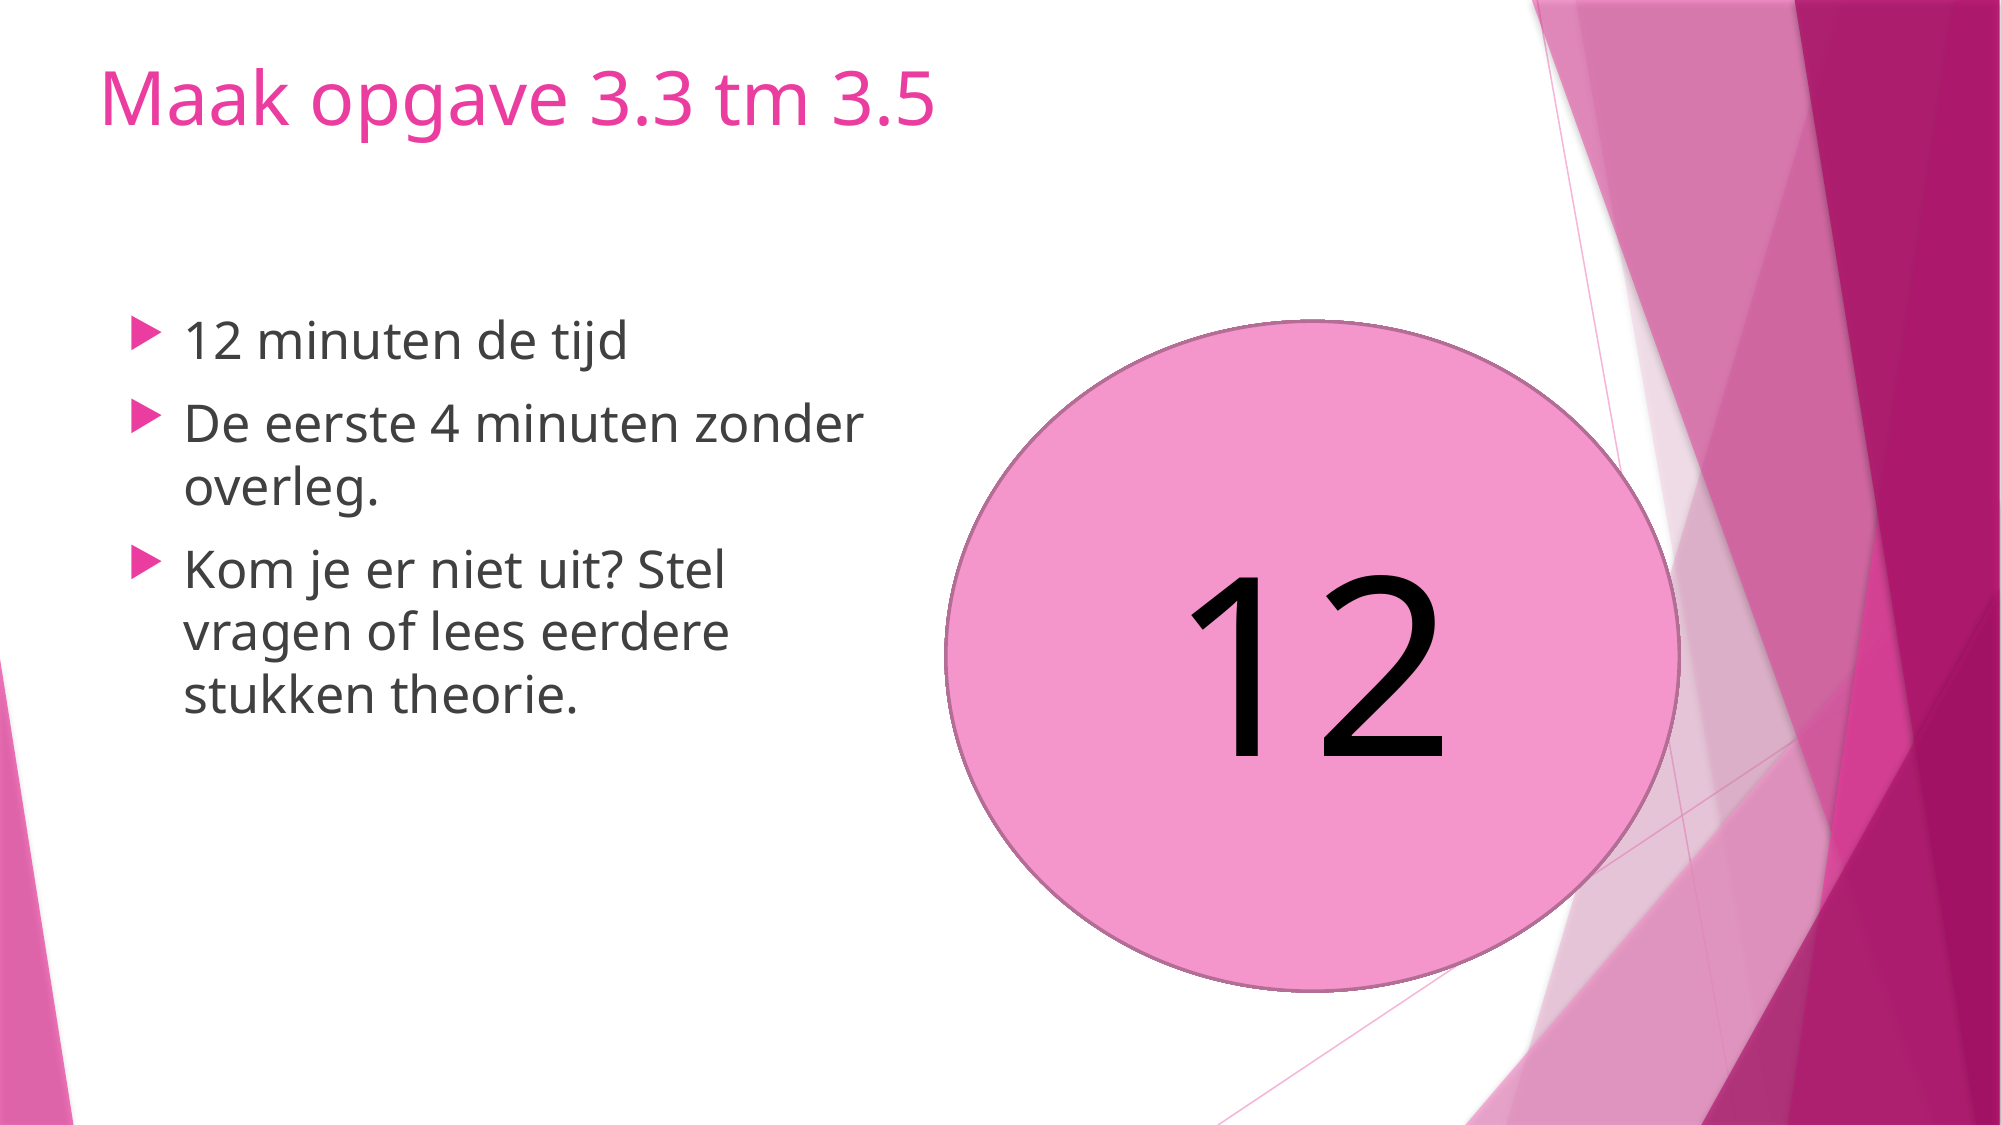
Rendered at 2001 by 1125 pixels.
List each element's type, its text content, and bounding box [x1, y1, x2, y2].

title Maak opgave 3.3 tm 3.5 [83, 42, 1494, 260]
list 12 minuten de tijd De eerste 4 minuten zonder overleg. Kom je er niet uit? Stel vragen of lees eerdere stukken theorie. [112, 299, 896, 992]
text_box 12 [944, 319, 1681, 993]
